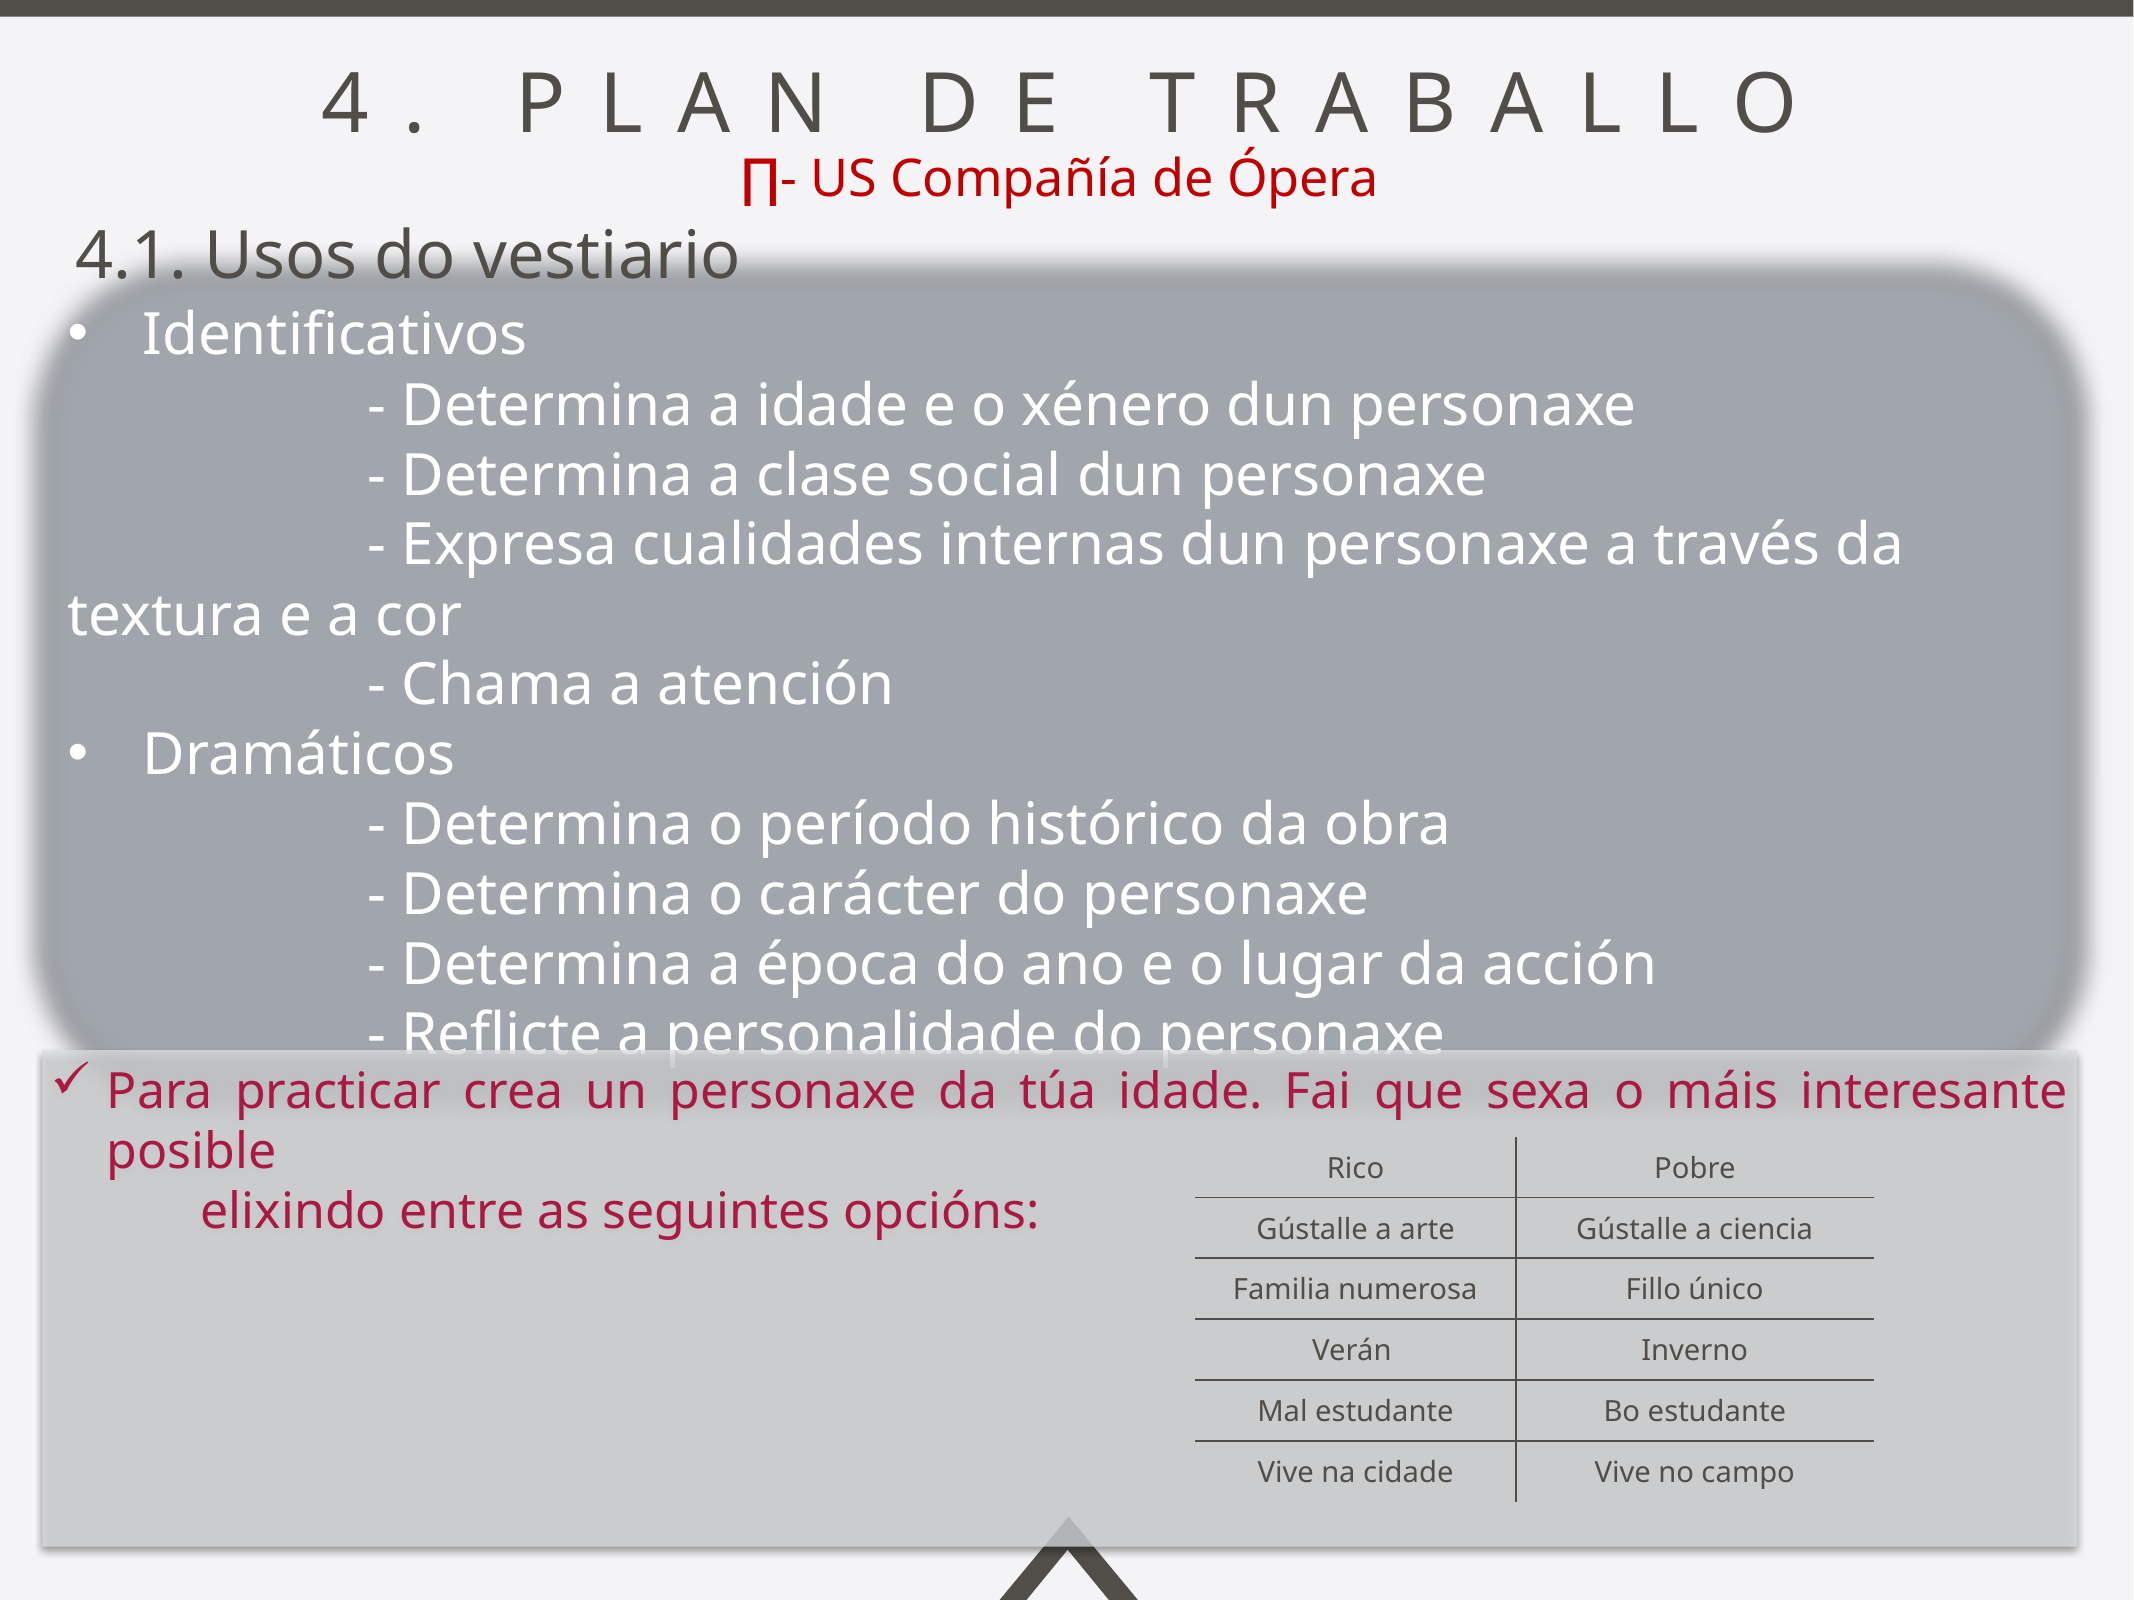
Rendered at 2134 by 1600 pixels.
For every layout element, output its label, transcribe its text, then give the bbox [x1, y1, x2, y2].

table_cell Gústalle a arte [1195, 1198, 1515, 1257]
text_box ∏- US Compañía de Ópera [420, 137, 1700, 205]
table_cell Verán [1195, 1320, 1515, 1379]
table_cell Inverno [1517, 1320, 1874, 1379]
table_cell Fillo único [1517, 1259, 1874, 1318]
text_box Identificativos - Determina a idade e o xénero dun personaxe - Determina a clase social dun personaxe - Expresa cualidades internas dun personaxe a través da textura e a cor - Chama a atención Dramáticos - Determina o período histórico da obra - Determina o carácter do personaxe - Determina a época do ano e o lugar da acción - Reflicte a personalidade do personaxe [64, 293, 2061, 1047]
table_header Pobre [1517, 1137, 1874, 1197]
table_cell Vive na cidade [1195, 1442, 1515, 1502]
table_cell Gústalle a ciencia [1517, 1198, 1874, 1257]
text_box 4. plan de traballo [78, 41, 2041, 177]
text_box 4.1. Usos do vestiario [66, 203, 751, 301]
text_box Para practicar crea un personaxe da túa idade. Fai que sexa o máis interesante posible elixindo entre as seguintes opcións: [42, 1050, 2078, 1547]
table_header Rico [1195, 1137, 1515, 1197]
table_cell Familia numerosa [1195, 1259, 1515, 1318]
table_cell Mal estudante [1195, 1381, 1515, 1440]
table_cell Bo estudante [1517, 1381, 1874, 1440]
table_cell Vive no campo [1517, 1442, 1874, 1502]
